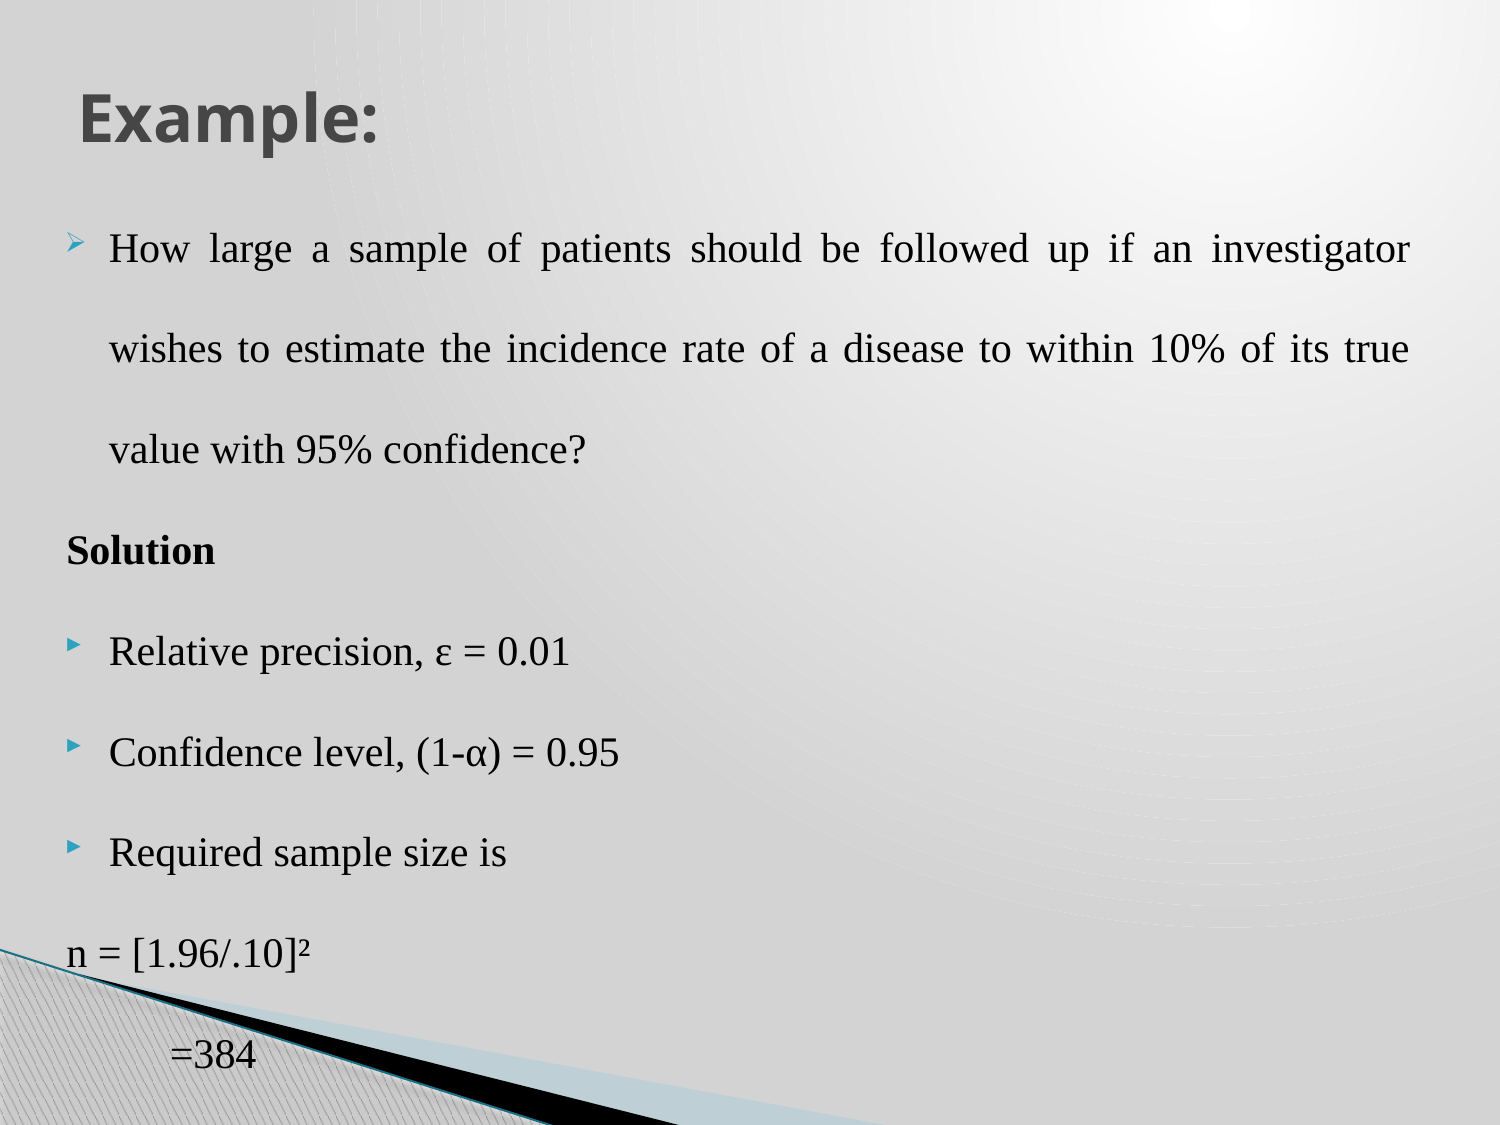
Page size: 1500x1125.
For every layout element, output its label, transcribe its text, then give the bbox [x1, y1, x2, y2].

title Example: [62, 45, 1425, 188]
list How large a sample of patients should be followed up if an investigator wishes to estimate the incidence rate of a disease to within 10% of its true value with 95% confidence? Solution Relative precision, ε = 0.01 Confidence level, (1-α) = 0.95 Required sample size is n = [1.96/.10]² =384 [50, 162, 1425, 1088]
